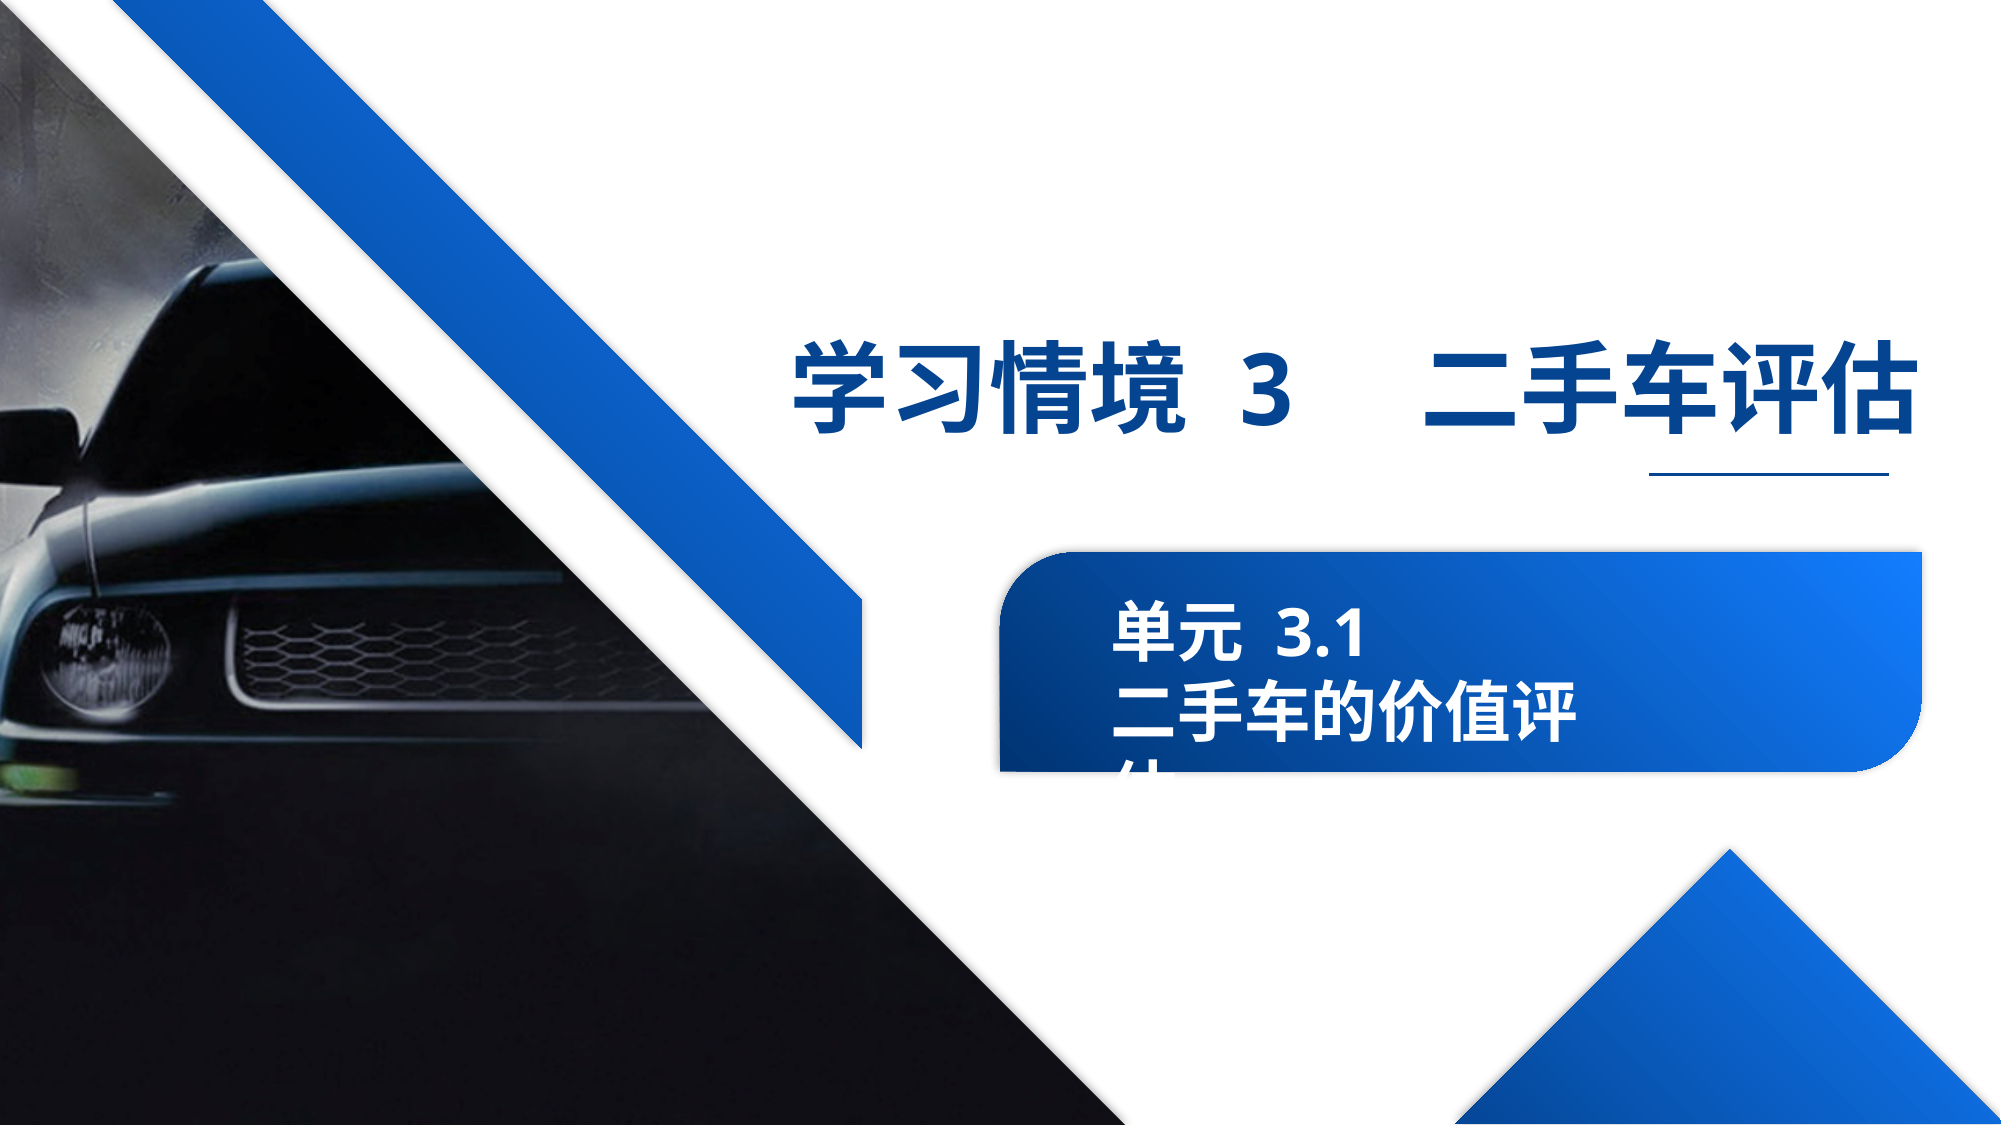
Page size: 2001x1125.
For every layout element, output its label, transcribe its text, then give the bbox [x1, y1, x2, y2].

text_box [1455, 849, 2000, 1124]
text_box 学习情境 3 二手车评估 [775, 317, 1936, 453]
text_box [999, 552, 1922, 772]
text_box [0, 0, 1126, 1125]
text_box [113, 0, 862, 749]
